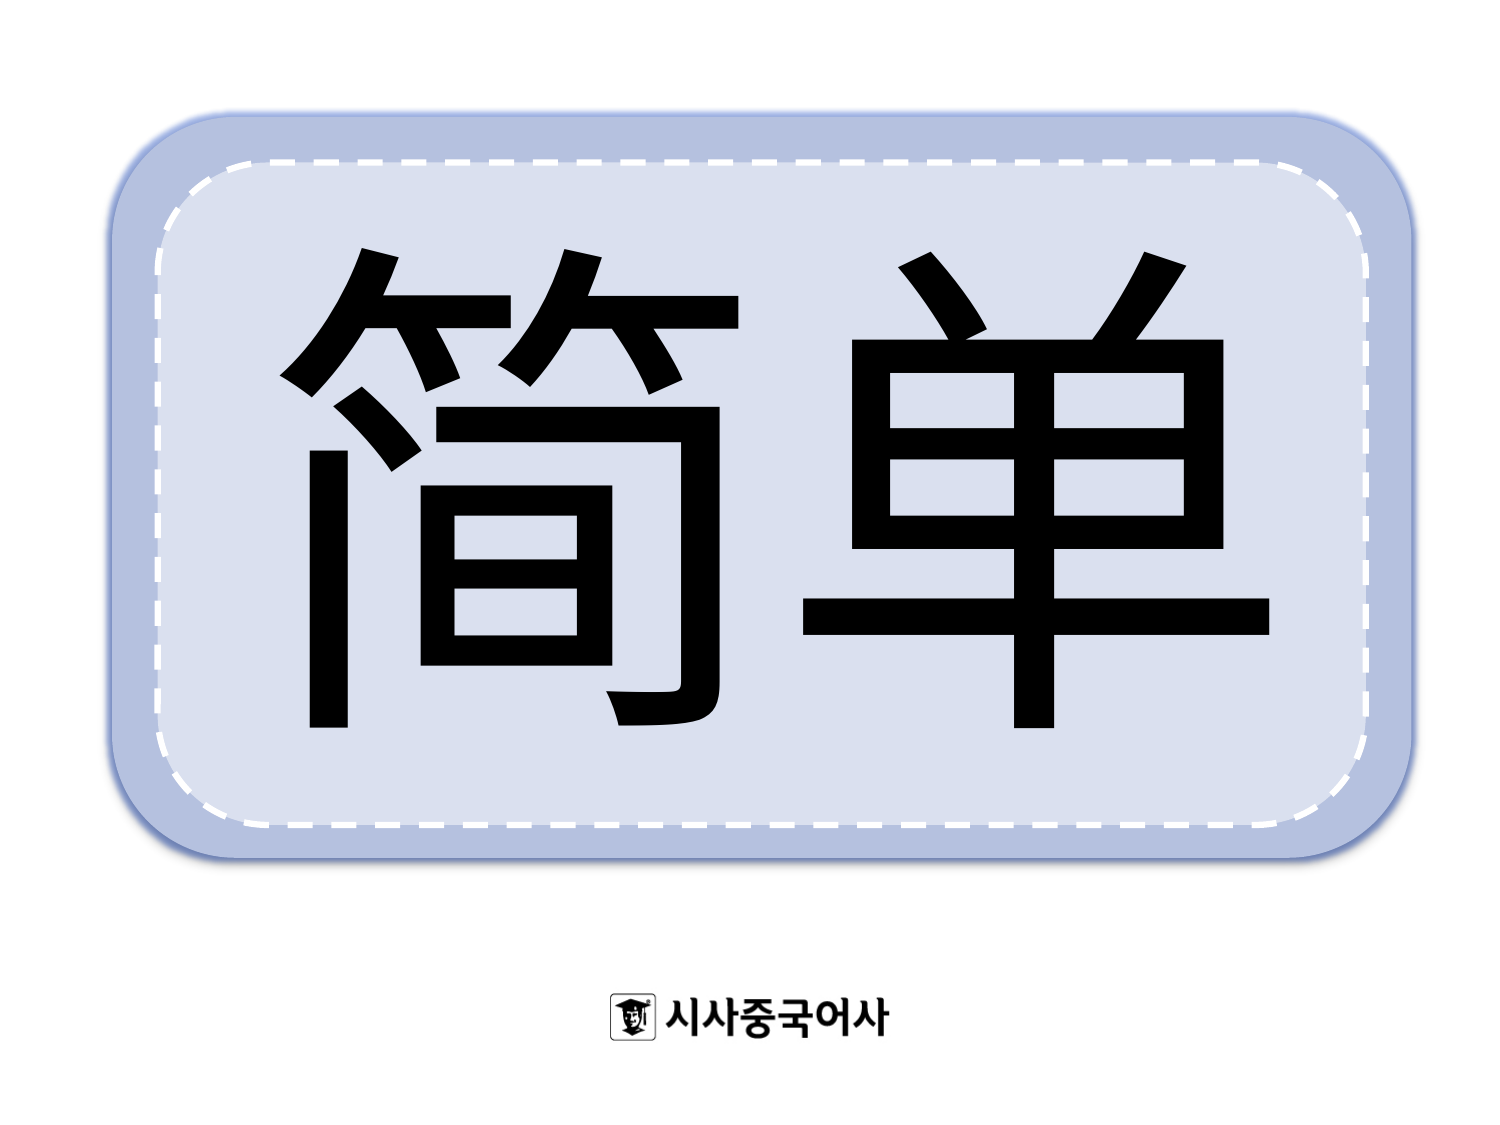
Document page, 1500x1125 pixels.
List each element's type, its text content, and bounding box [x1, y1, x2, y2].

picture [602, 987, 898, 1047]
text_box [162, 160, 1371, 824]
text_box 简单 [171, 148, 1380, 811]
